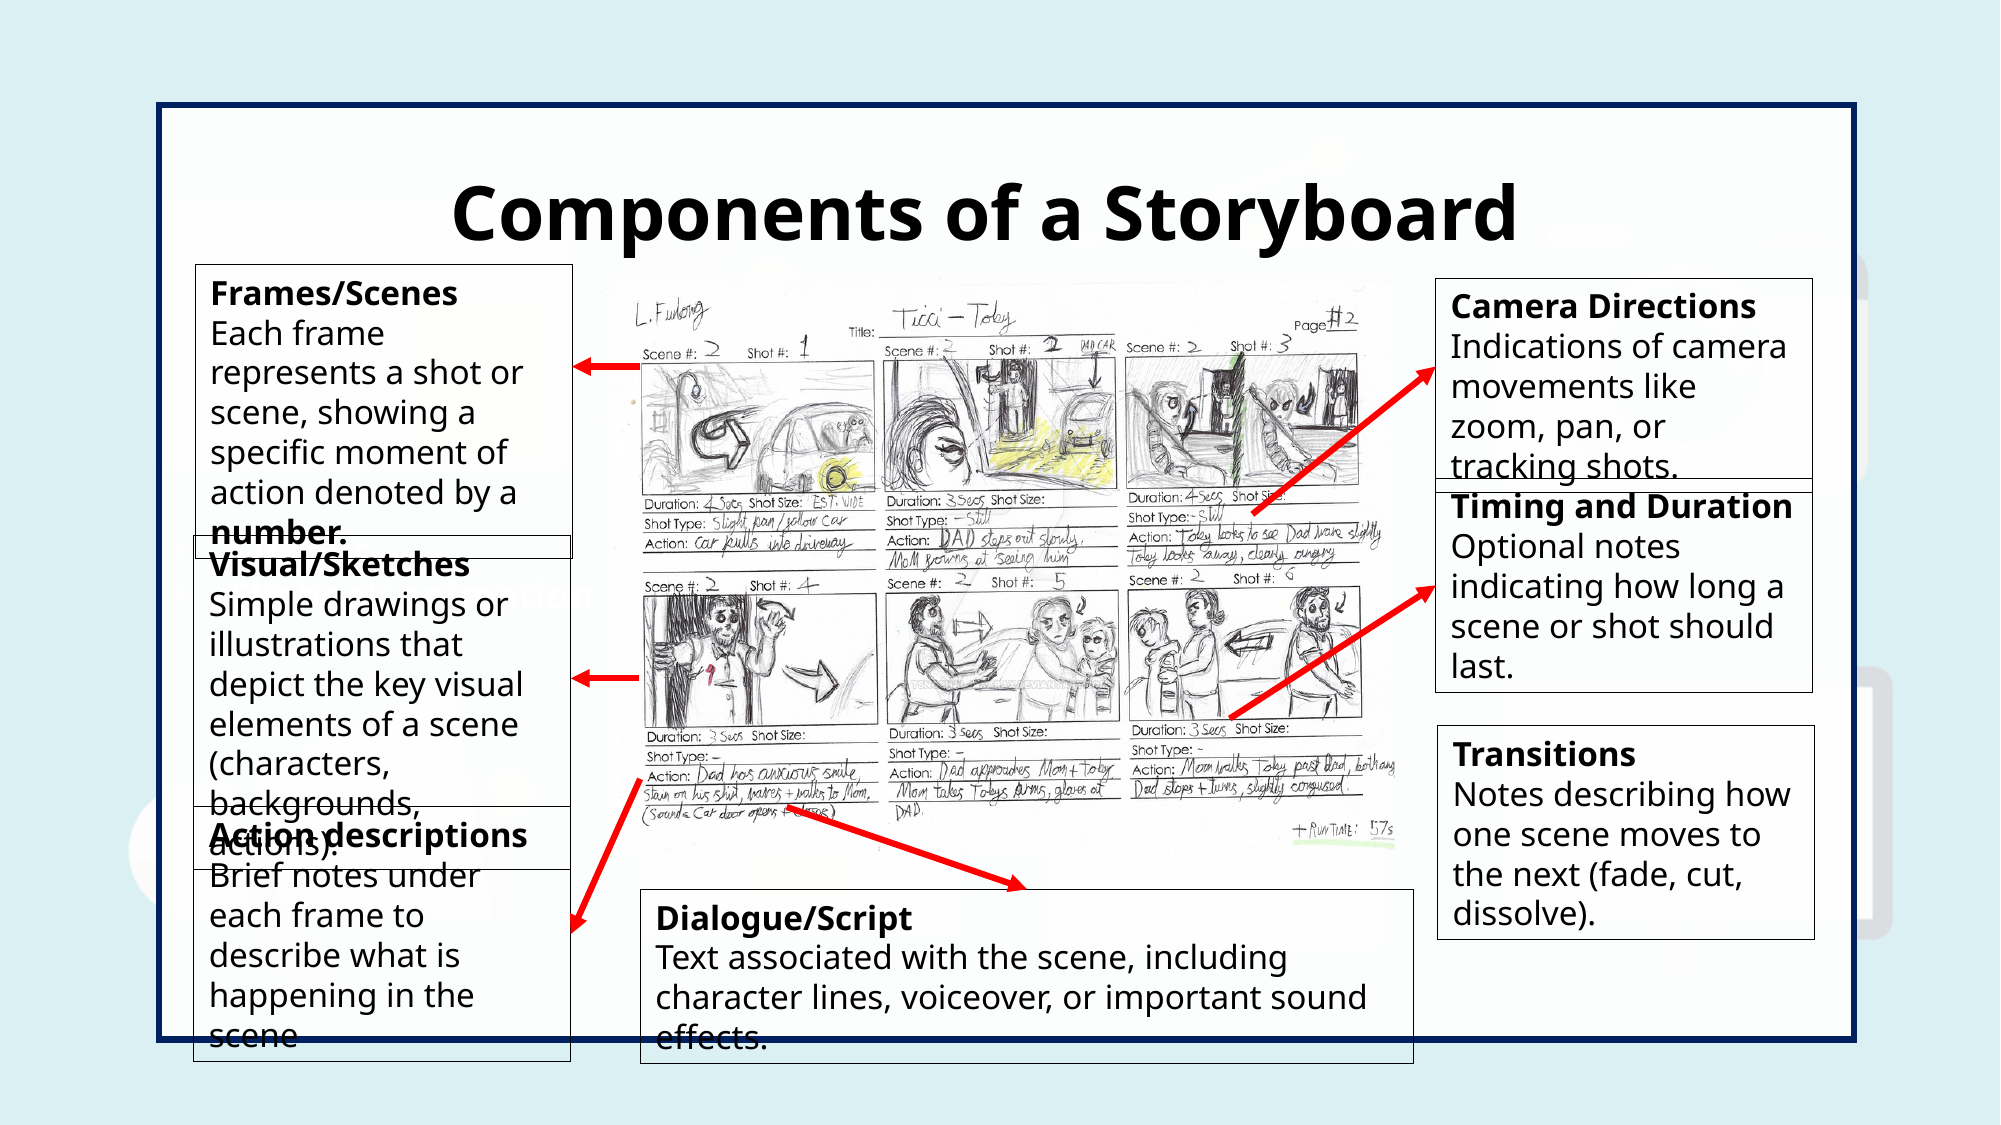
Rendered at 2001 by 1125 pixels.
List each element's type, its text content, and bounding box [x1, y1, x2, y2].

text_box Action descriptions Brief notes under each frame to describe what is happening in the scene [193, 806, 571, 1062]
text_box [786, 806, 1028, 890]
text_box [570, 778, 641, 916]
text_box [1229, 586, 1436, 719]
text_box Transitions Notes describing how one scene moves to the next (fade, cut, dissolve). [1437, 725, 1815, 940]
text_box Camera Directions Indications of camera movements like zoom, pan, or tracking shots. [1435, 278, 1813, 478]
text_box Timing and Duration Optional notes indicating how long a scene or shot should last. [1435, 478, 1813, 693]
text_box Cut out Flipbook animation [158, 104, 1855, 1041]
picture [605, 278, 1395, 853]
text_box Dialogue/Script Text associated with the scene, including character lines, voiceover, or important sound effects. [640, 889, 1414, 1064]
text_box Frames/Scenes Each frame represents a shot or scene, showing a specific moment of action denoted by a number. [195, 264, 573, 559]
text_box Components of a Storyboard [195, 158, 1776, 264]
text_box Visual/Sketches Simple drawings or illustrations that depict the key visual elements of a scene (characters, backgrounds, actions). [193, 535, 571, 806]
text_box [1252, 366, 1436, 515]
